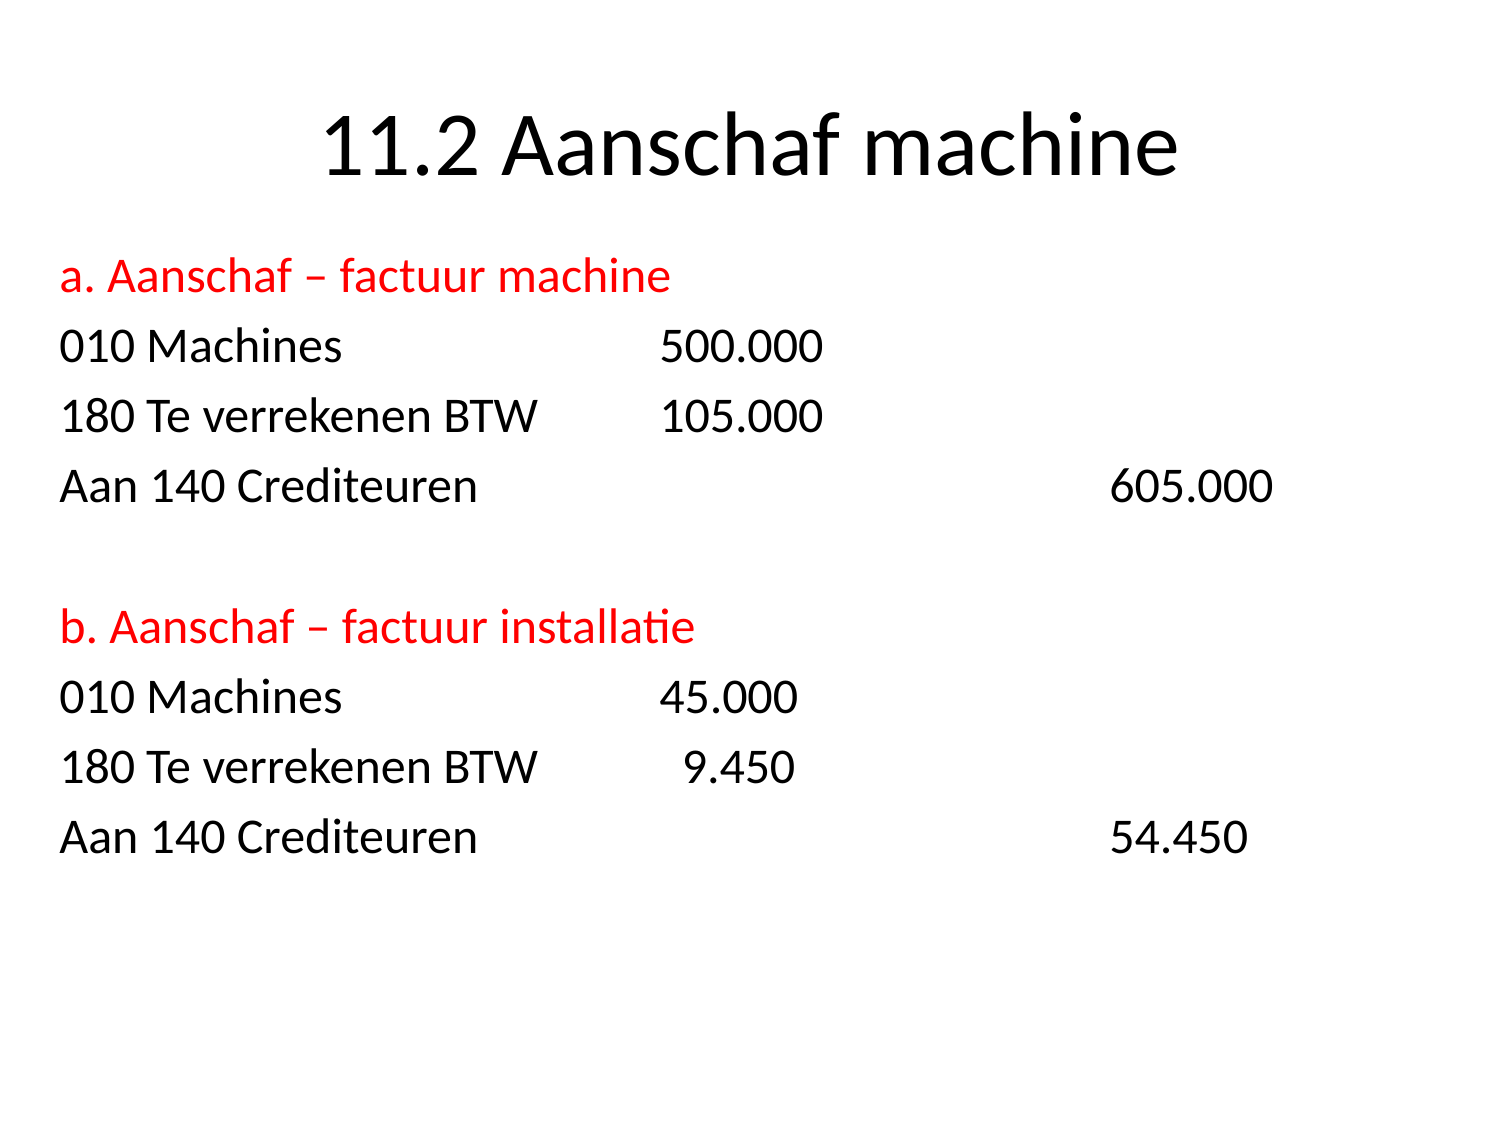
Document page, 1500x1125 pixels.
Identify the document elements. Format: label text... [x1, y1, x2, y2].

text_box b. Aanschaf – factuur installatie 010 Machines 45.000 180 Te verrekenen BTW 9.450 Aan 140 Crediteuren 54.450 [44, 586, 1428, 965]
list a. Aanschaf – factuur machine 010 Machines 500.000 180 Te verrekenen BTW 105.000 Aan 140 Crediteuren 605.000 [44, 235, 1428, 551]
title 11.2 Aanschaf machine [75, 45, 1425, 233]
